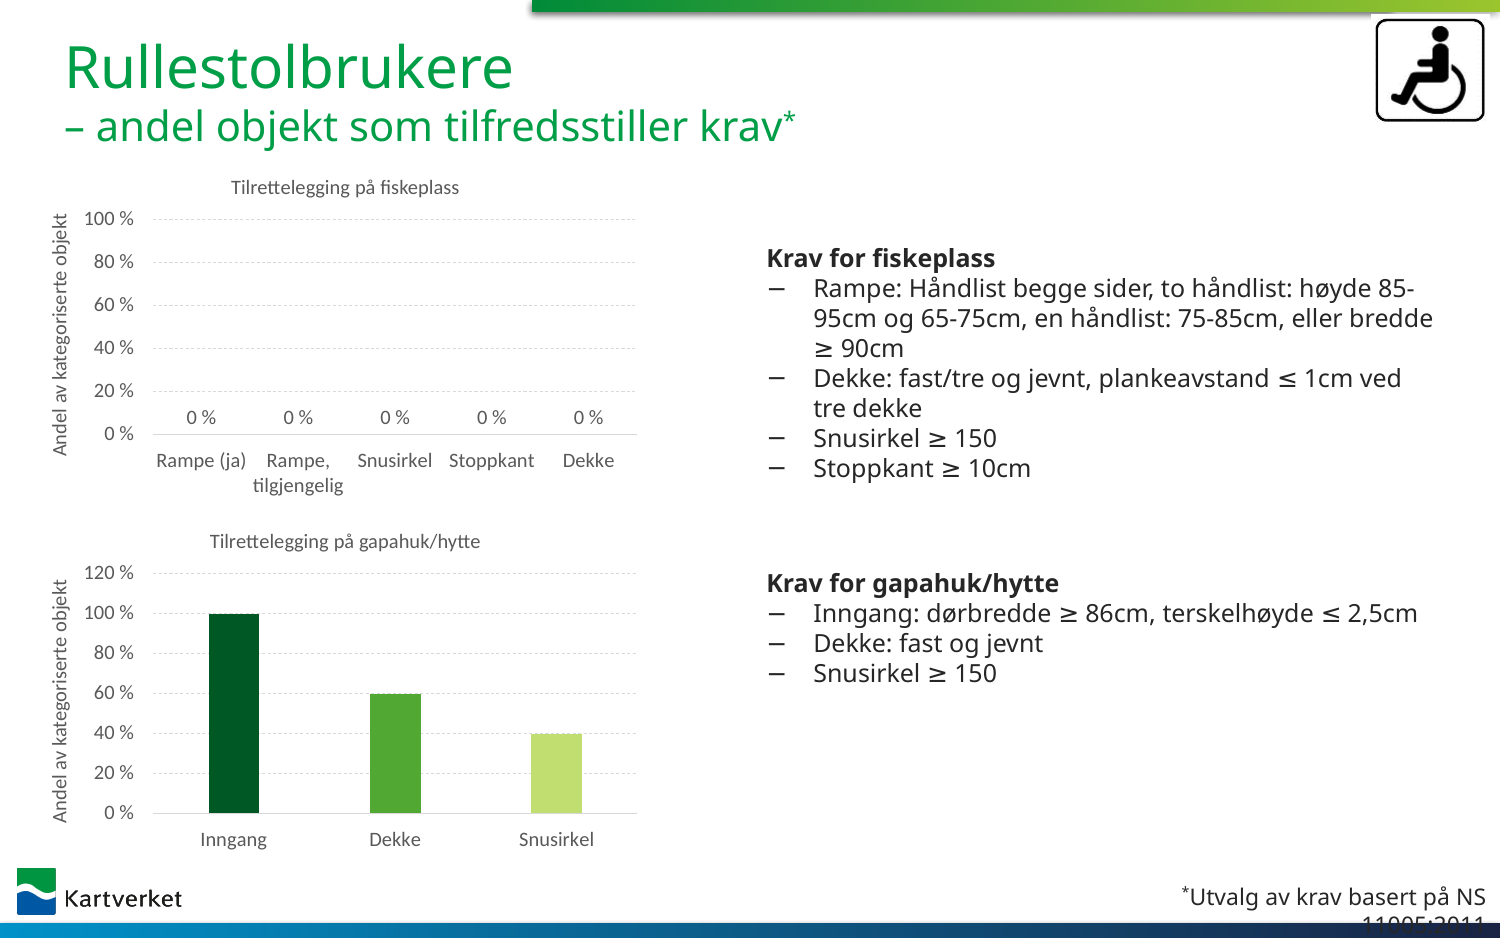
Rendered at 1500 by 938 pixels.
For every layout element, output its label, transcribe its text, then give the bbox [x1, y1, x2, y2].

picture [41, 166, 650, 505]
text_box *Utvalg av krav basert på NS 11005:2011 [1068, 873, 1500, 938]
text_box Krav for gapahuk/hytte Inngang: dørbredde ≥ 86cm, terskelhøyde ≤ 2,5cm Dekke: fast og jevnt Snusirkel ≥ 150 [751, 560, 1452, 695]
text_box Krav for fiskeplass Rampe: Håndlist begge sider, to håndlist: høyde 85-95cm og 65-75cm, en håndlist: 75-85cm, eller bredde ≥ 90cm Dekke: fast/tre og jevnt, plankeavstand ≤ 1cm ved tre dekke Snusirkel ≥ 150 Stoppkant ≥ 10cm [751, 235, 1452, 490]
text_box Rullestolbrukere – andel objekt som tilfredsstiller krav* [49, 29, 1431, 158]
picture [1371, 13, 1491, 127]
picture [41, 520, 650, 859]
